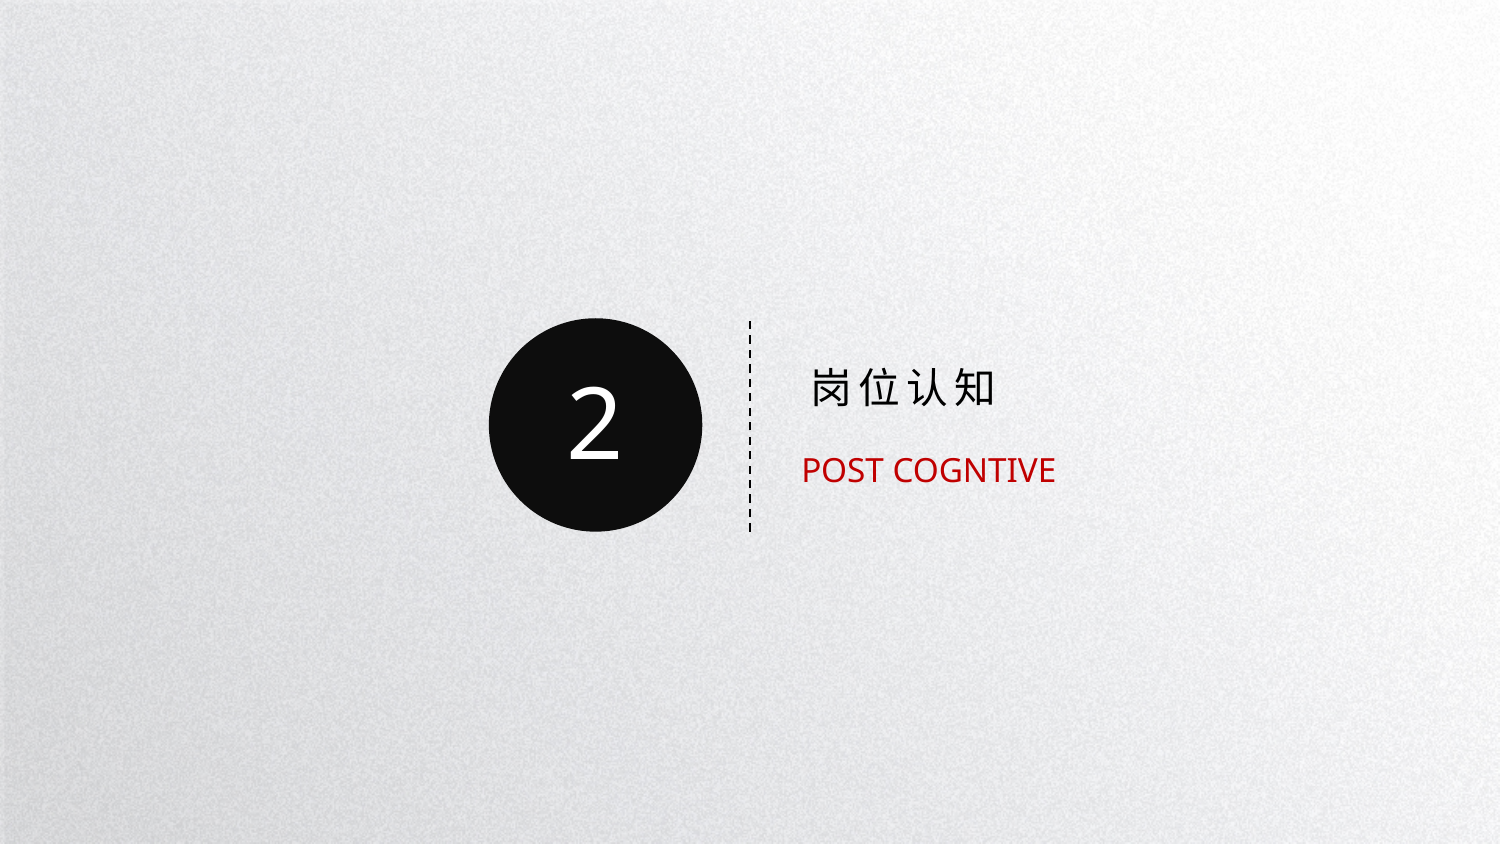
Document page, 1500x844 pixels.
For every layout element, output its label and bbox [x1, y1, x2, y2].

text_box [488, 317, 703, 532]
picture [0, 0, 1500, 844]
